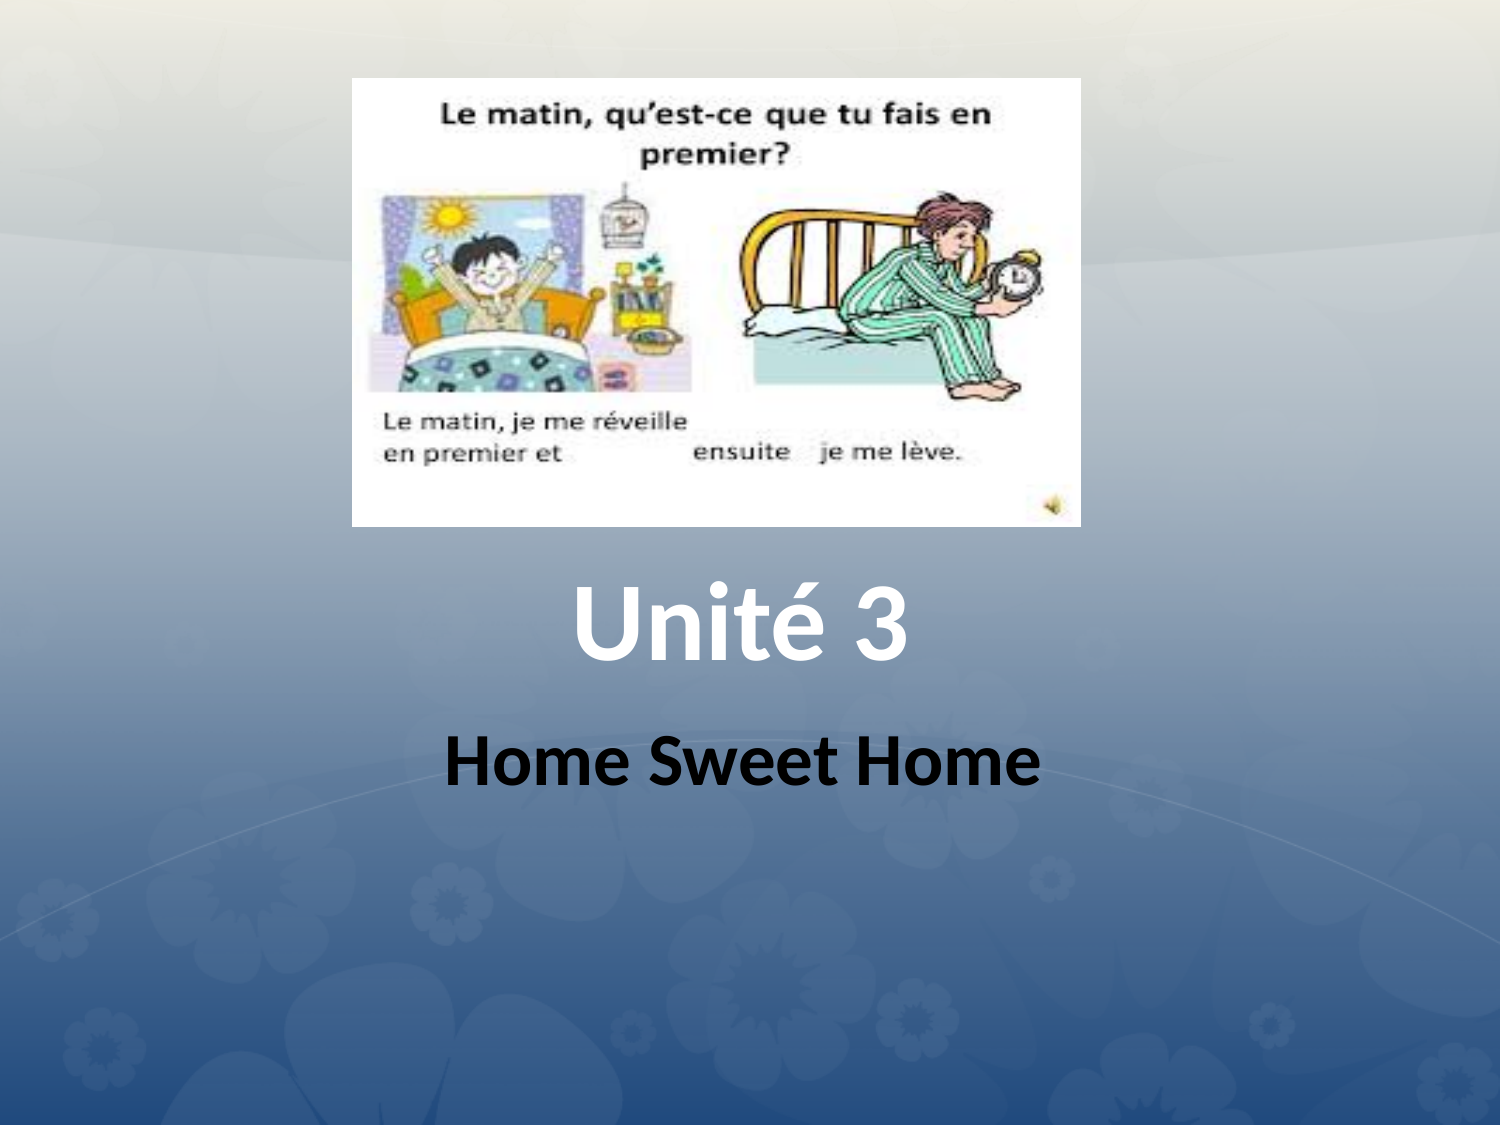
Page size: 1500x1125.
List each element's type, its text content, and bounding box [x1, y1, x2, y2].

subtitle Home Sweet Home [130, 693, 1375, 982]
picture [0, 0, 1500, 1125]
title Unité 3 [131, 418, 1376, 694]
